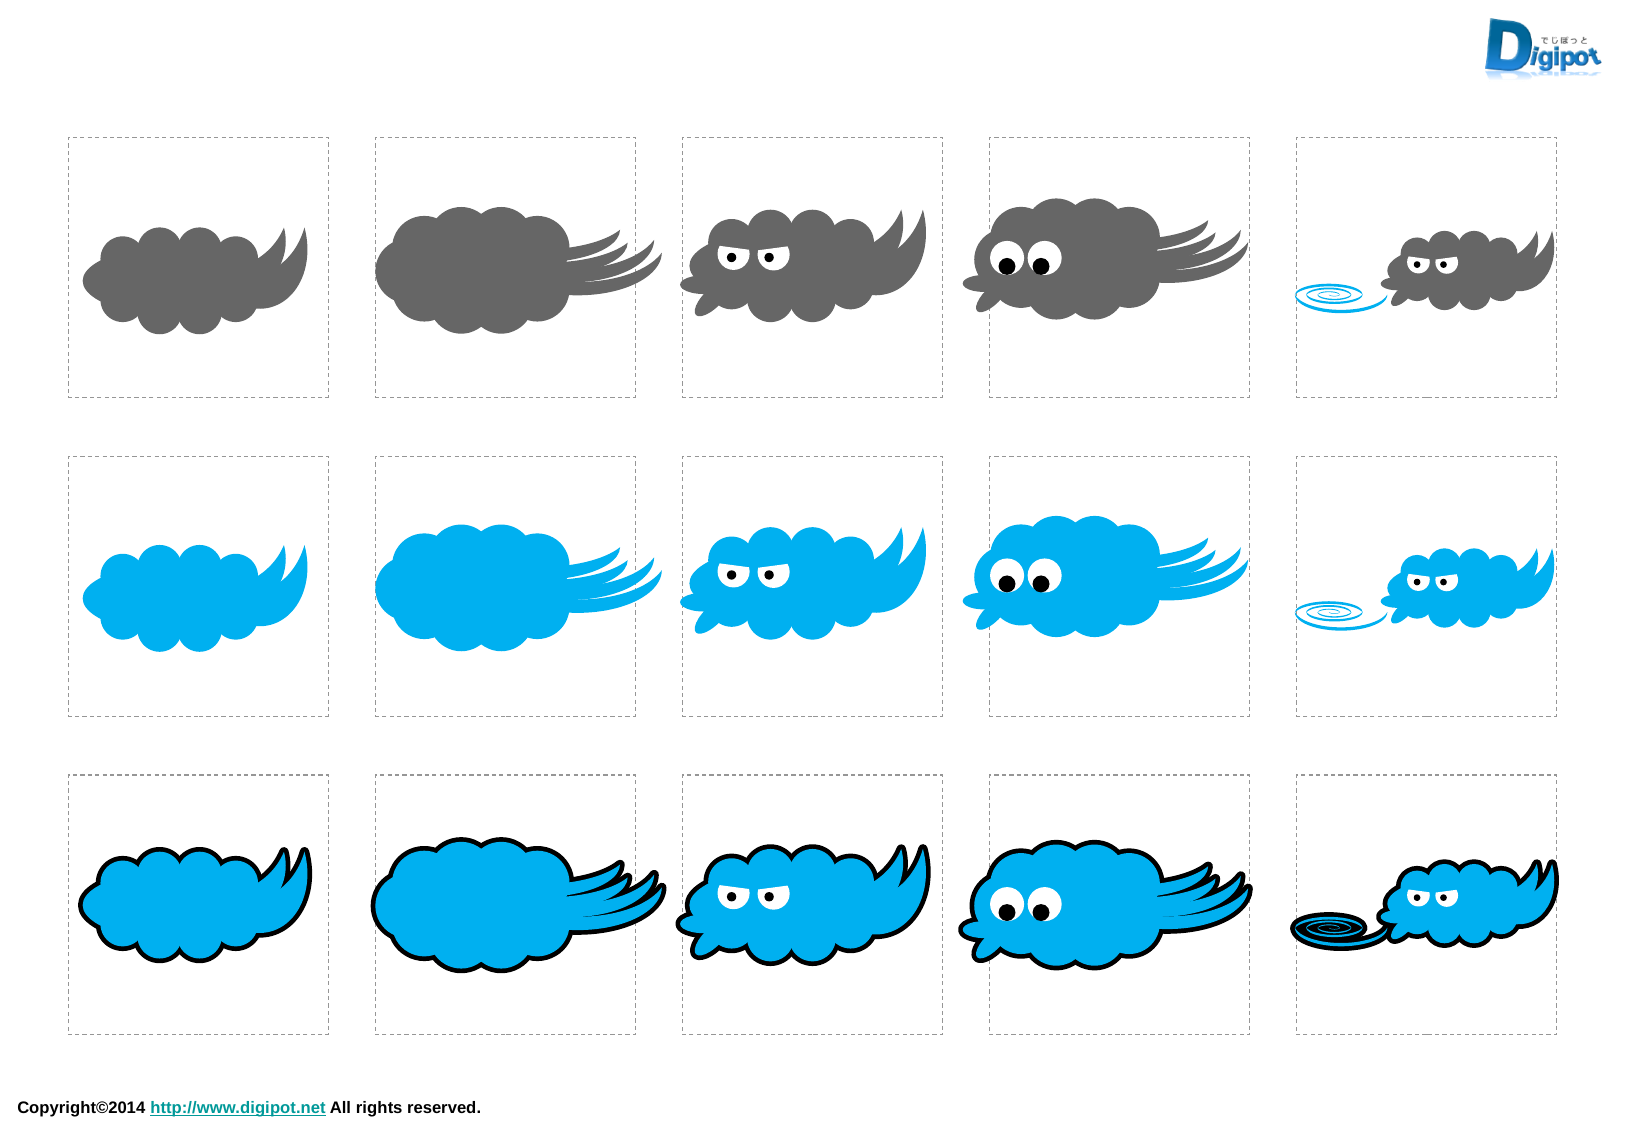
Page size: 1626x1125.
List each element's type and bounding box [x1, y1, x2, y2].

picture [1485, 18, 1602, 82]
text_box [679, 526, 935, 640]
text_box [375, 841, 664, 969]
text_box [82, 544, 316, 653]
text_box [1294, 548, 1561, 631]
text_box [375, 206, 664, 334]
text_box [82, 851, 316, 959]
text_box [82, 227, 316, 335]
text_box [375, 524, 664, 652]
text_box [679, 209, 935, 323]
text_box [962, 844, 1251, 966]
text_box [962, 515, 1251, 638]
text_box [1294, 863, 1561, 947]
text_box [1294, 230, 1561, 314]
text_box [679, 848, 935, 962]
text_box [962, 198, 1251, 320]
